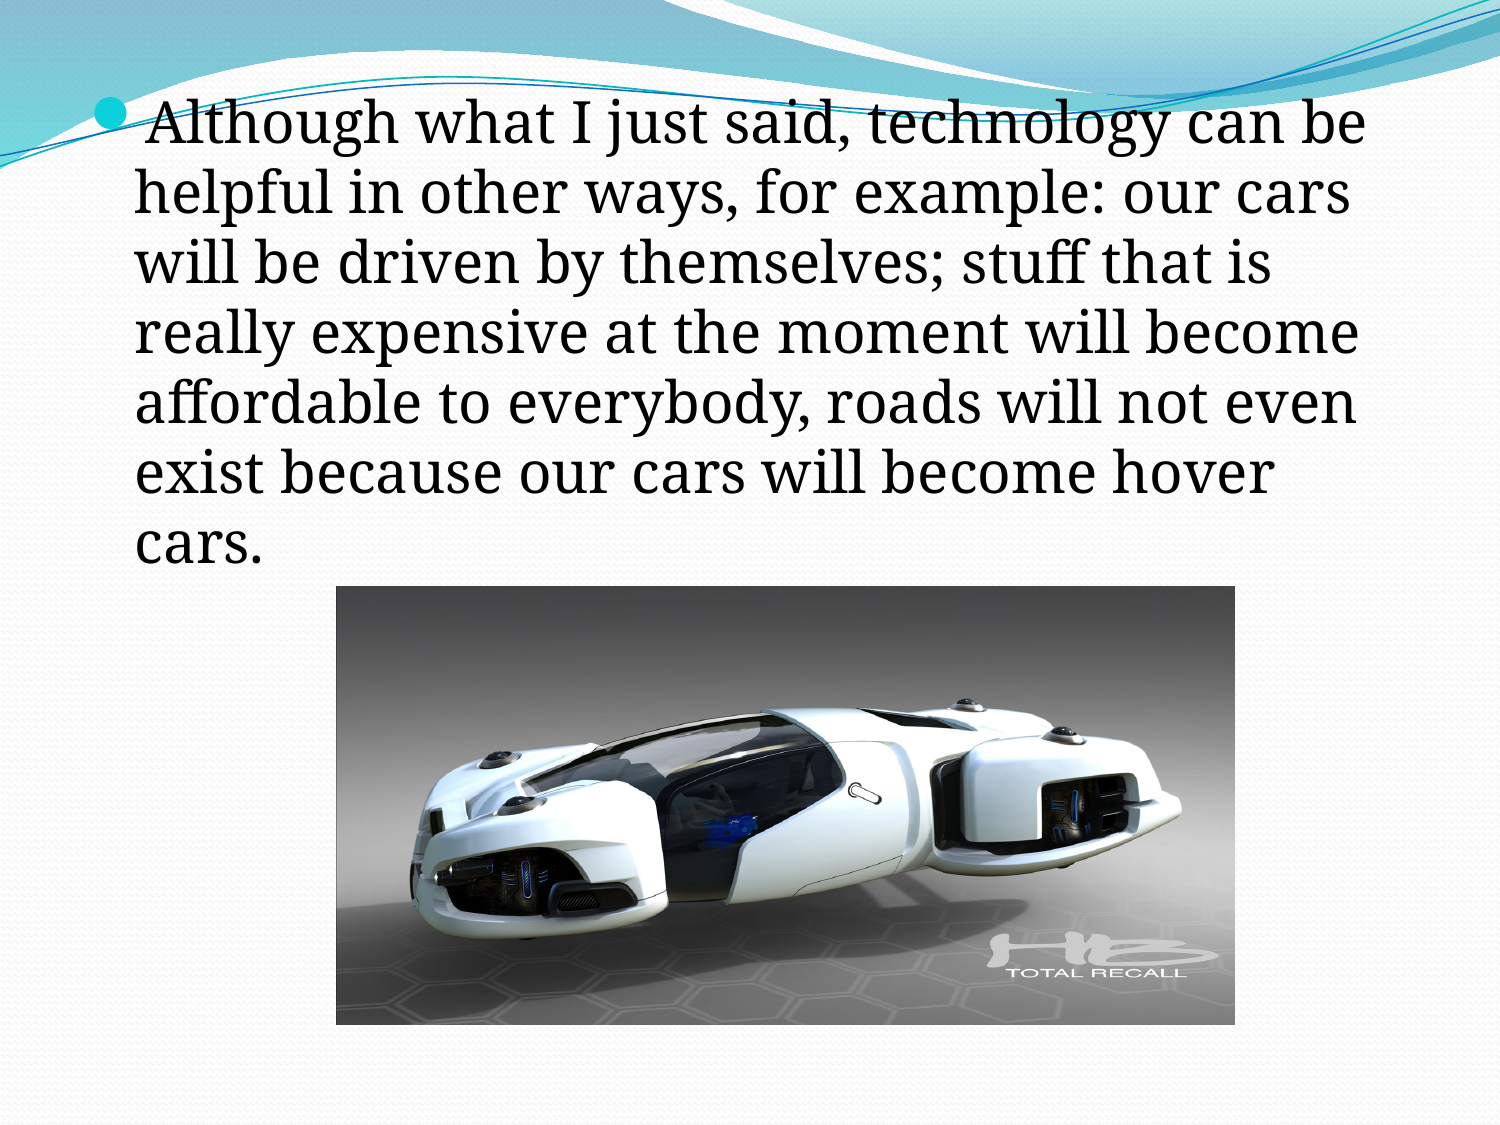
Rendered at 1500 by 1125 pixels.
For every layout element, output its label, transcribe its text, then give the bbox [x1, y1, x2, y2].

list Although what I just said, technology can be helpful in other ways, for example: our cars will be driven by themselves; stuff that is really expensive at the moment will become affordable to everybody, roads will not even exist because our cars will become hover cars. [75, 78, 1425, 1038]
text_box [25, 0, 799, 197]
picture [336, 585, 1235, 1026]
